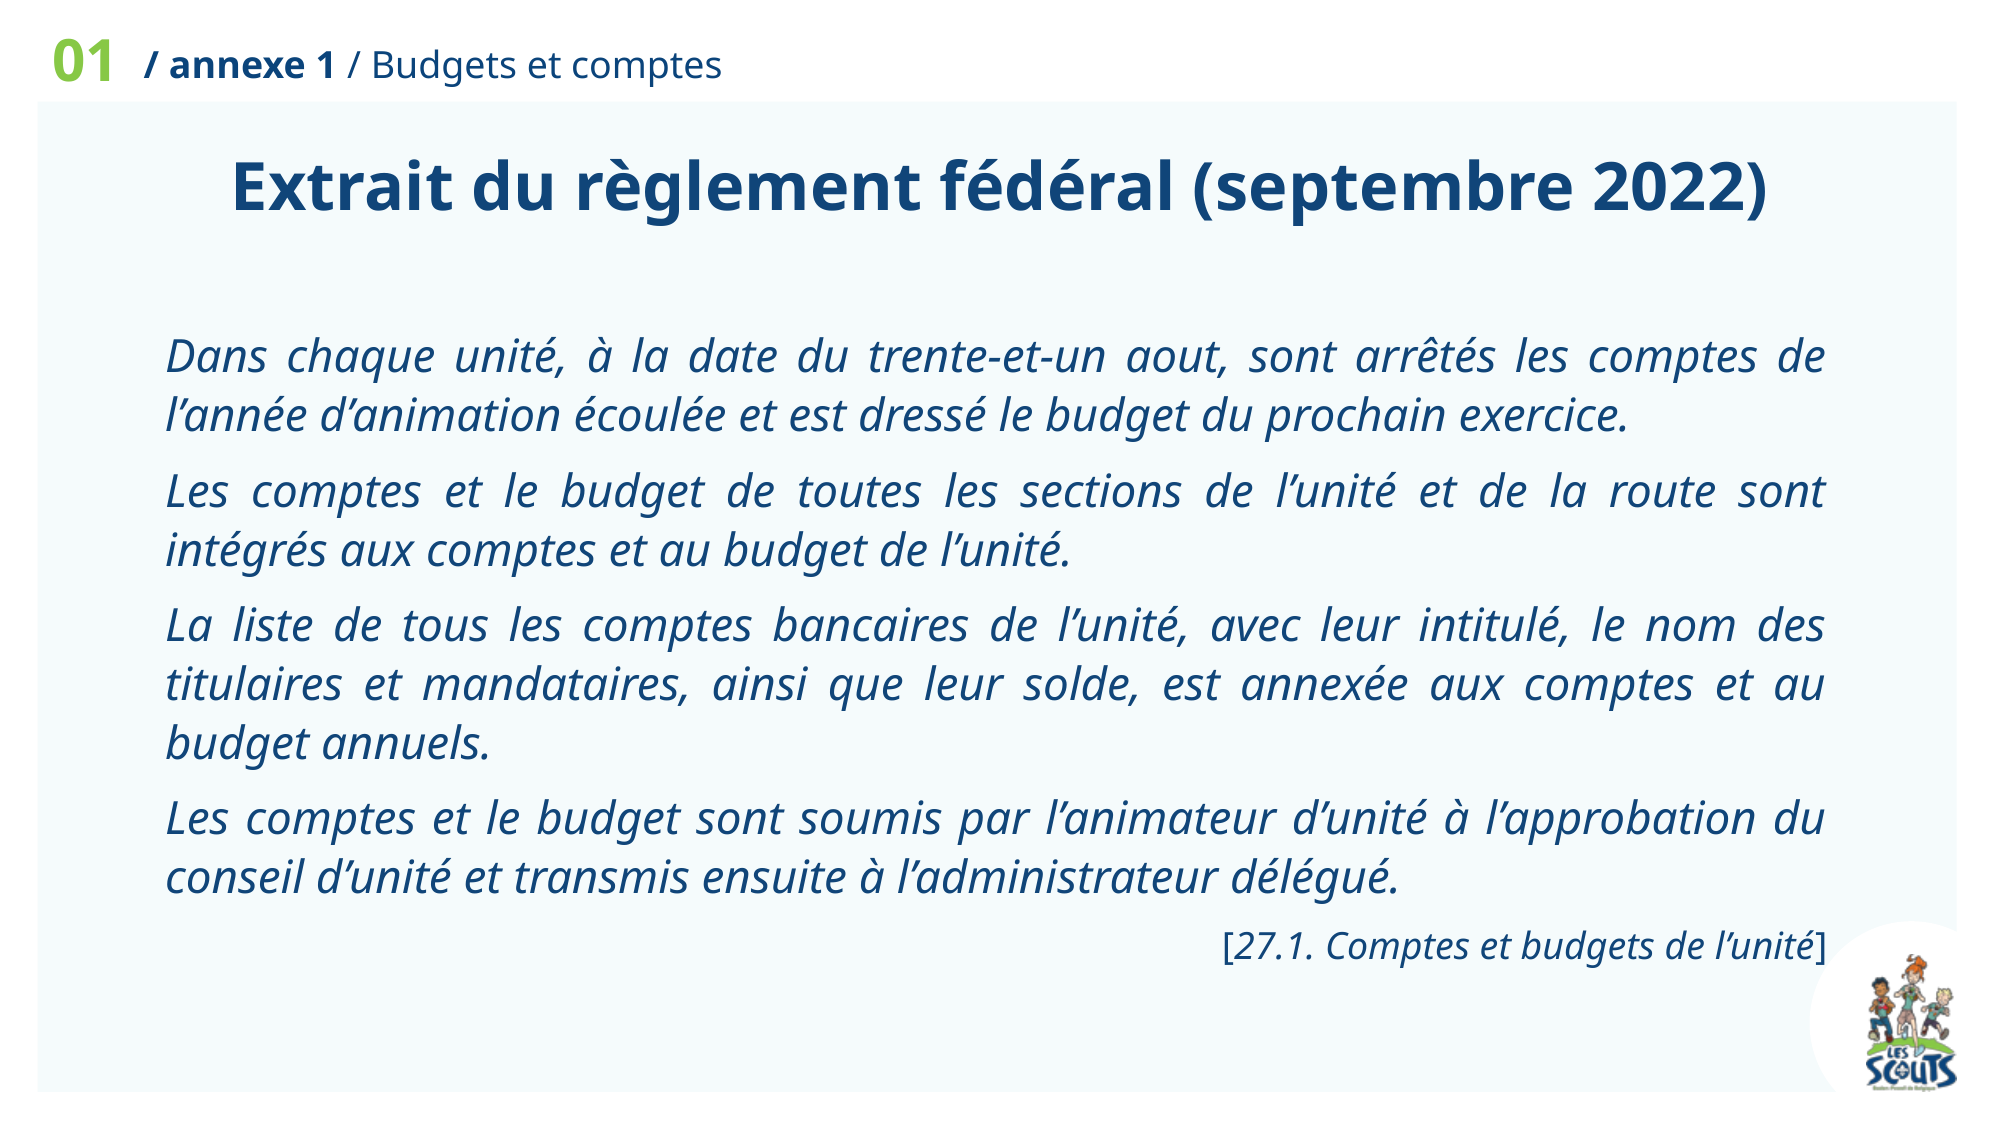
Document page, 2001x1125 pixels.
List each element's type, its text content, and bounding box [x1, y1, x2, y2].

text_box Dans chaque unité, à la date du trente-et-un aout, sont arrêtés les comptes de l’année d’animation écoulée et est dressé le budget du prochain exercice. Les comptes et le budget de toutes les sections de l’unité et de la route sont intégrés aux comptes et au budget de l’unité. La liste de tous les comptes bancaires de l’unité, avec leur intitulé, le nom des titulaires et mandataires, ainsi que leur solde, est annexée aux comptes et au budget annuels. Les comptes et le budget sont soumis par l’animateur d’unité à l’approbation du conseil d’unité et transmis ensuite à l’administrateur délégué. [27.1. Comptes et budgets de l’unité] [150, 315, 1843, 975]
text_box 01 [37, 15, 151, 101]
text_box / annexe 1 / Budgets et comptes [151, 33, 1310, 94]
picture [1866, 954, 1957, 1092]
text_box Extrait du règlement fédéral (septembre 2022) [104, 136, 1896, 231]
